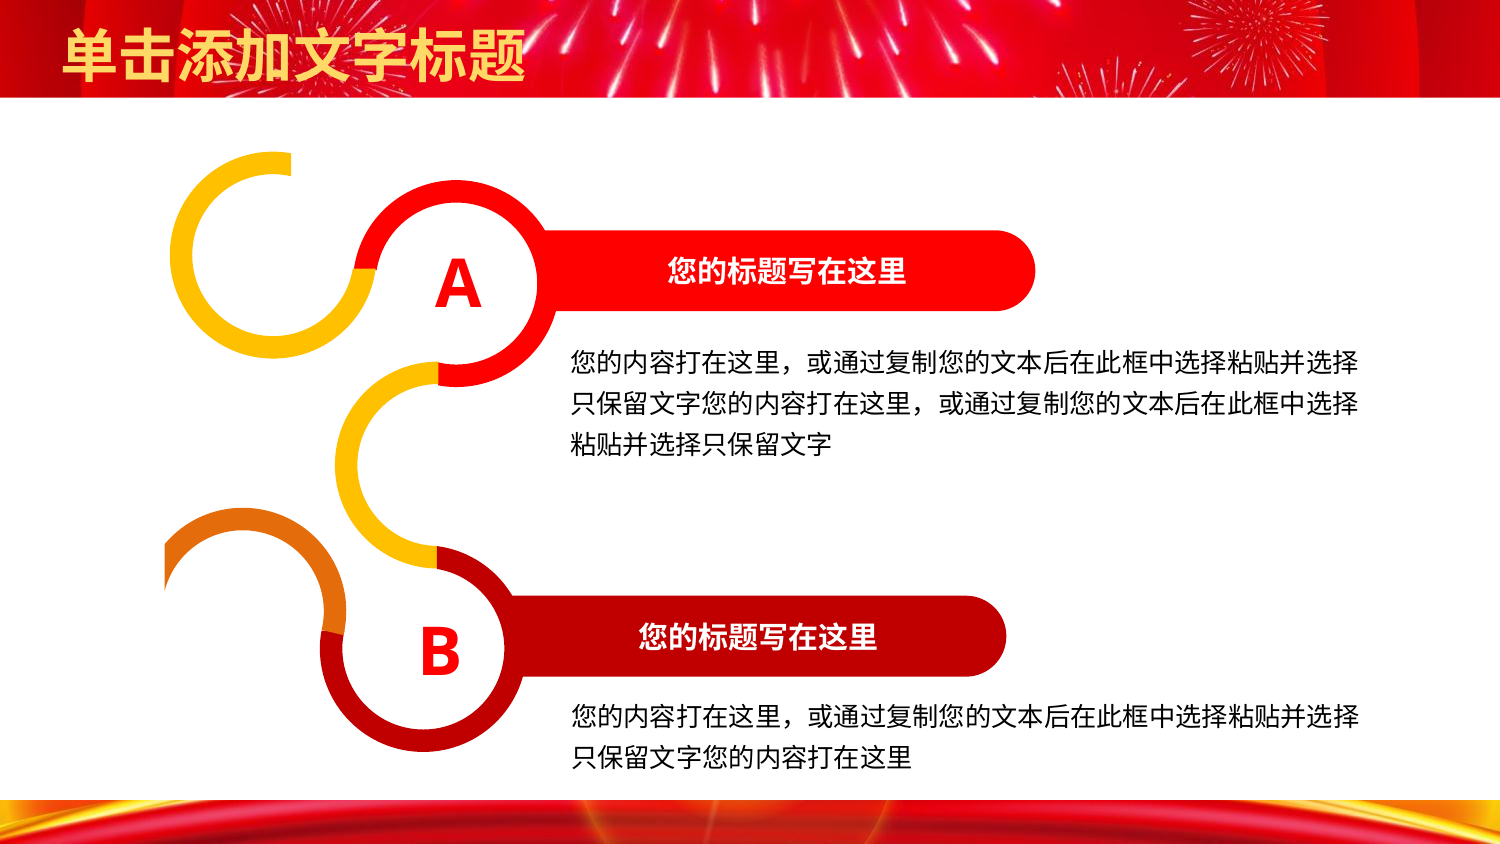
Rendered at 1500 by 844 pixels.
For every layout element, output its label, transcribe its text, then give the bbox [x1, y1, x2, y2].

text_box [319, 546, 523, 752]
picture [0, 800, 1500, 844]
text_box 您的内容打在这里，或通过复制您的文本后在此框中选择粘贴并选择只保留文字您的内容打在这里，或通过复制您的文本后在此框中选择粘贴并选择只保留文字 [555, 329, 1378, 467]
text_box B [402, 601, 479, 697]
picture [0, 0, 1500, 97]
text_box [334, 361, 439, 569]
text_box 您的标题写在这里 [511, 595, 1007, 677]
text_box A [420, 233, 497, 329]
text_box [164, 507, 347, 636]
text_box [169, 151, 376, 359]
text_box [354, 180, 556, 388]
text_box 您的标题写在这里 [540, 230, 1036, 312]
text_box 您的内容打在这里，或通过复制您的文本后在此框中选择粘贴并选择只保留文字您的内容打在这里 [556, 683, 1378, 781]
